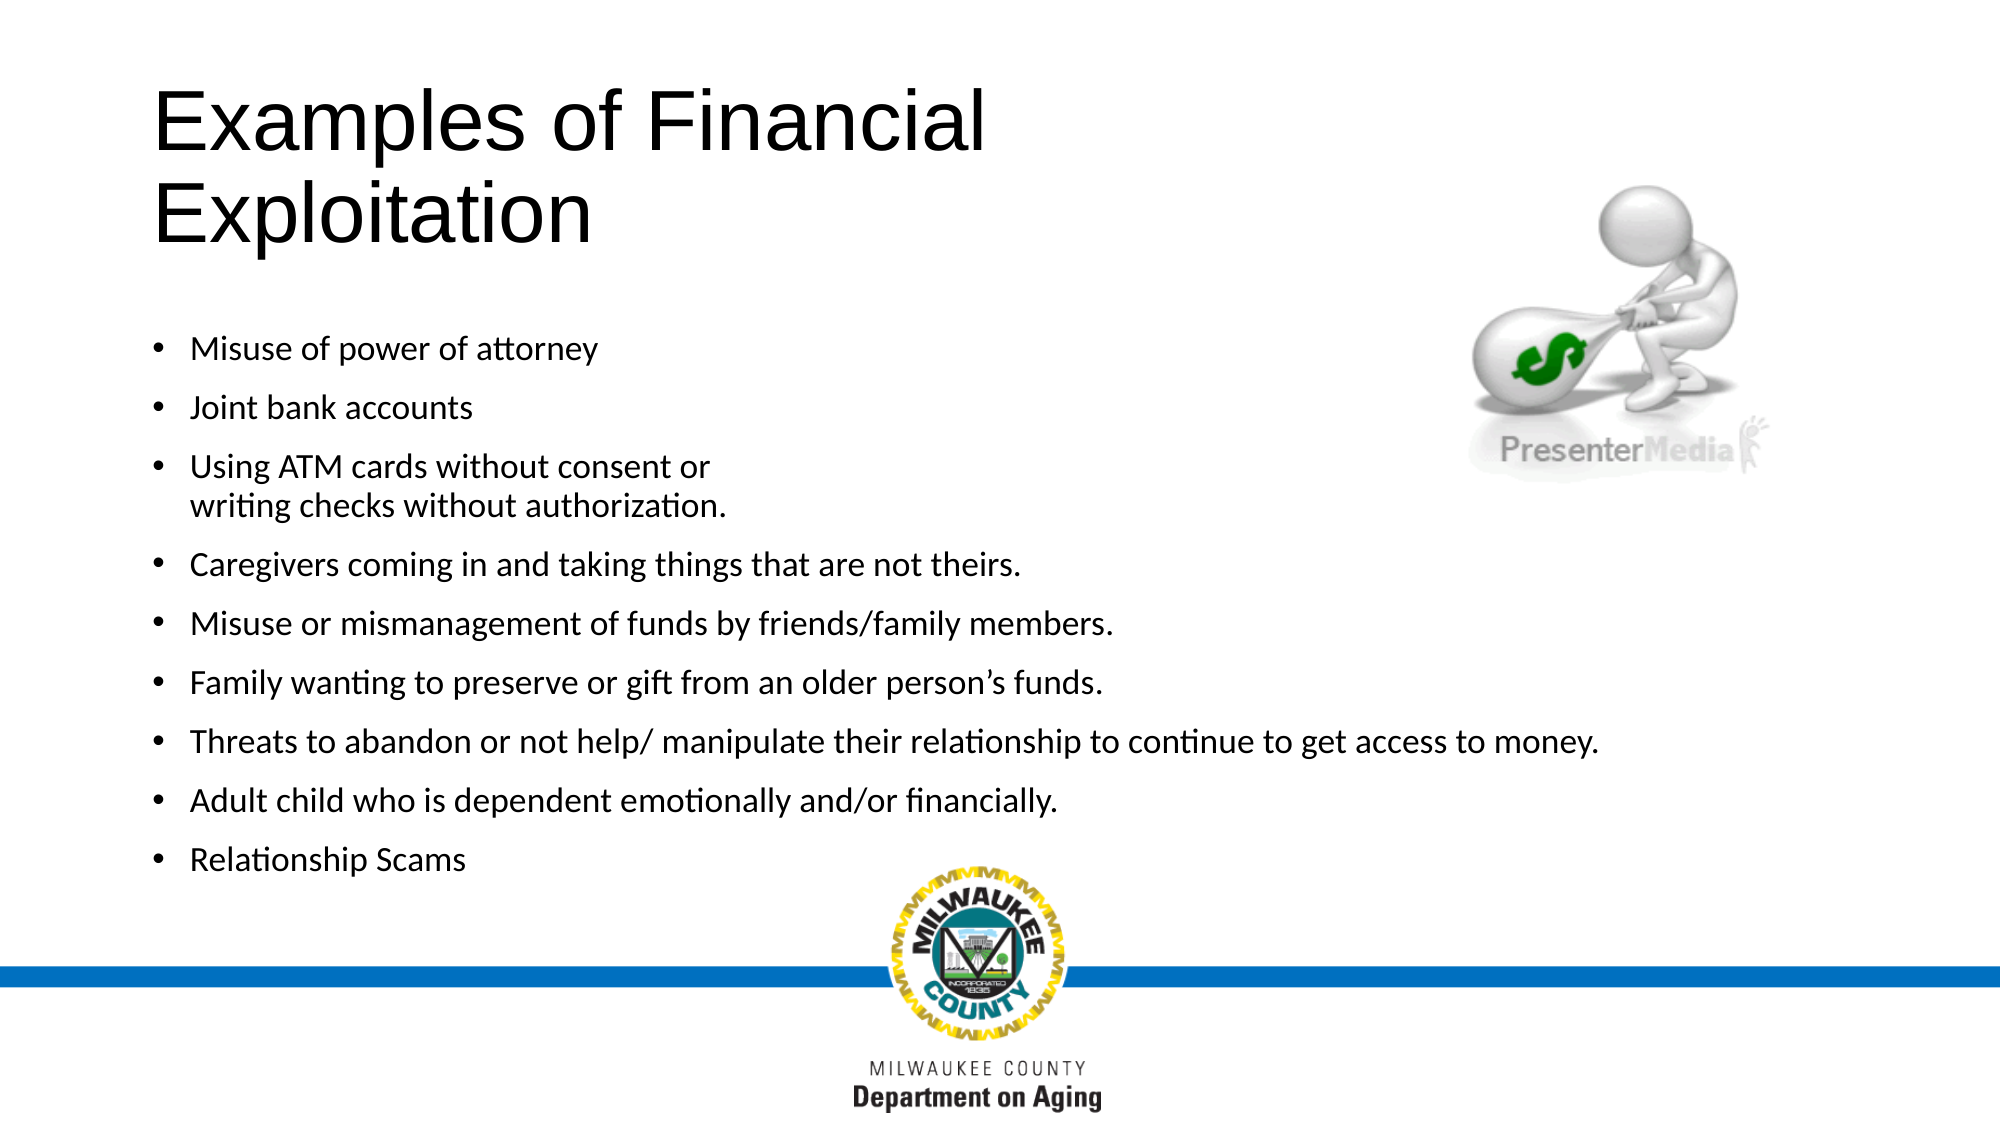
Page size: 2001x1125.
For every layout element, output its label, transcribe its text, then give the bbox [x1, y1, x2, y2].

picture [854, 992, 1101, 1113]
title Examples of Financial Exploitation [137, 59, 1232, 277]
list Misuse of power of attorney Joint bank accounts Using ATM cards without consent or writing checks without authorization. Caregivers coming in and taking things that are not theirs. Misuse or mismanagement of funds by friends/family members. Family wanting to preserve or gift from an older person’s funds. Threats to abandon or not help/ manipulate their relationship to continue to get access to money. Adult child who is dependent emotionally and/or financially. Relationship Scams [137, 277, 1863, 992]
picture [1428, 143, 1820, 490]
